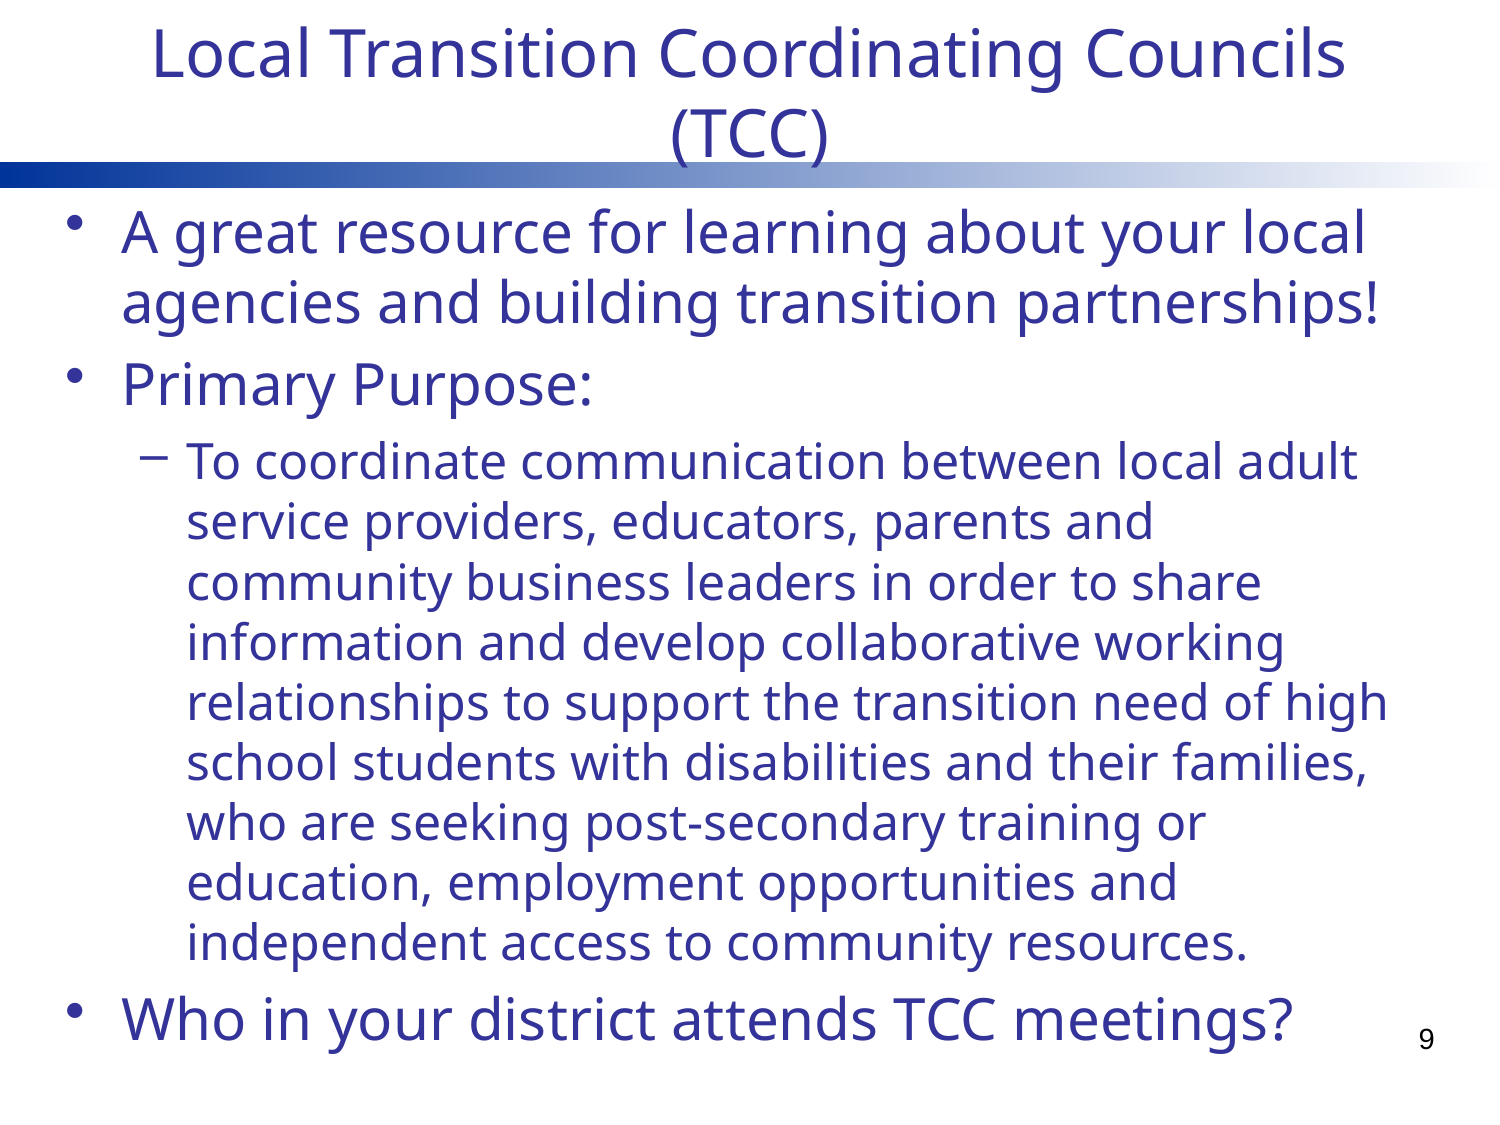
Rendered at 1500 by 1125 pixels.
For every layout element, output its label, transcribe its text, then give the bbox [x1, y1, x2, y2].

list A great resource for learning about your local agencies and building transition partnerships! Primary Purpose: To coordinate communication between local adult service providers, educators, parents and community business leaders in order to share information and develop collaborative working relationships to support the transition need of high school students with disabilities and their families, who are seeking post-secondary training or education, employment opportunities and independent access to community resources. Who in your district attends TCC meetings? [50, 187, 1425, 1050]
slide_number 9 [1324, 1012, 1451, 1091]
title Local Transition Coordinating Councils (TCC) [75, 45, 1425, 138]
